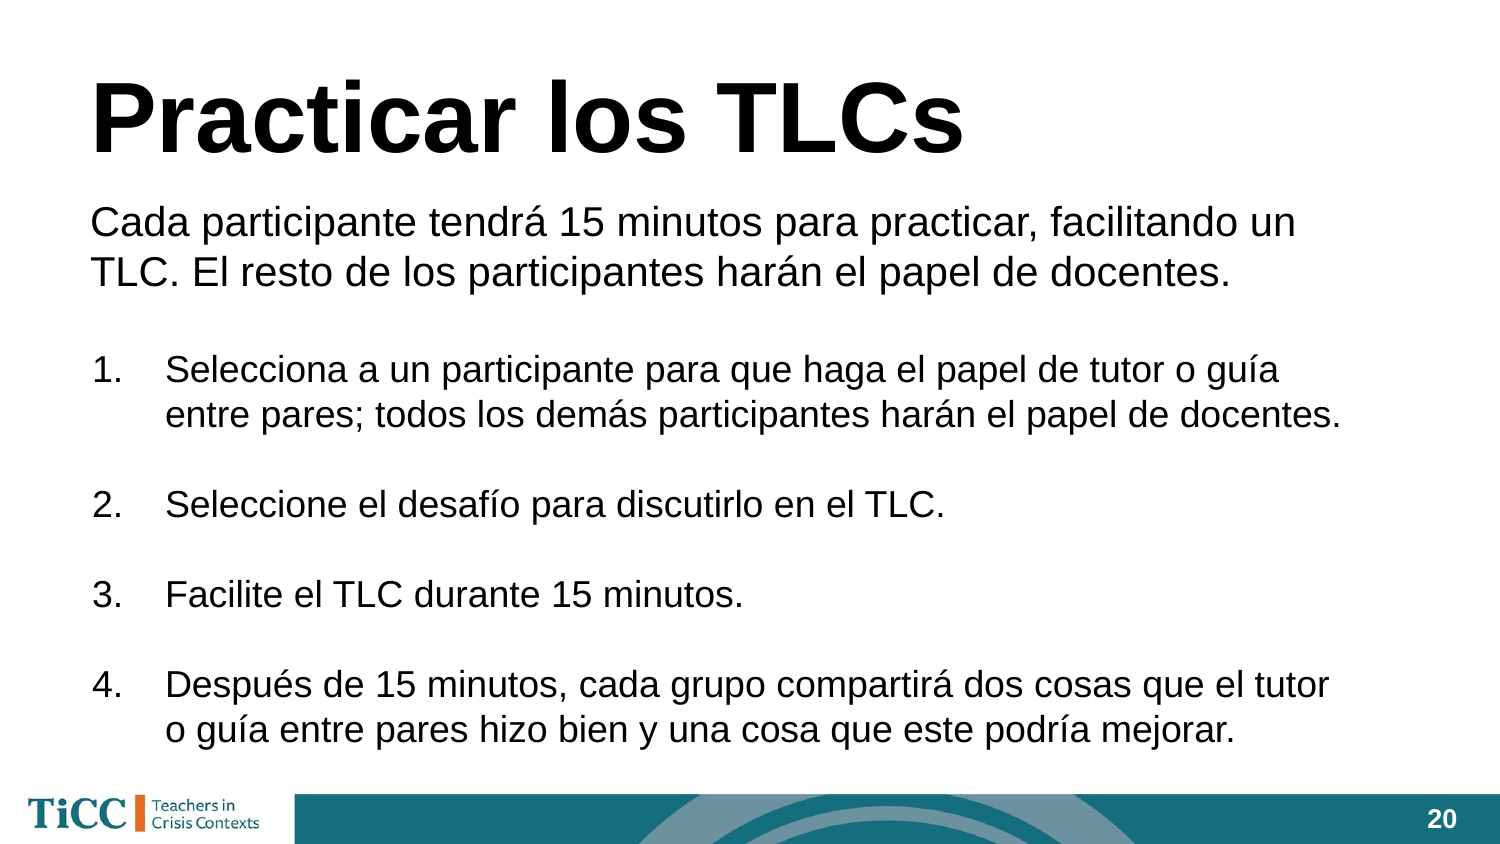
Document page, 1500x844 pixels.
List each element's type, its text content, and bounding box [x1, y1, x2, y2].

slide_number ‹#› [1382, 785, 1473, 844]
title Practicar los TLCs [75, 0, 1425, 188]
text_box Cada participante tendrá 15 minutos para practicar, facilitando un TLC. El resto de los participantes harán el papel de docentes. Selecciona a un participante para que haga el papel de tutor o guía entre pares; todos los demás participantes harán el papel de docentes. Seleccione el desafío para discutirlo en el TLC. Facilite el TLC durante 15 minutos. Después de 15 minutos, cada grupo compartirá dos cosas que el tutor o guía entre pares hizo bien y una cosa que este podría mejorar. [75, 187, 1359, 762]
picture [0, 0, 1500, 844]
